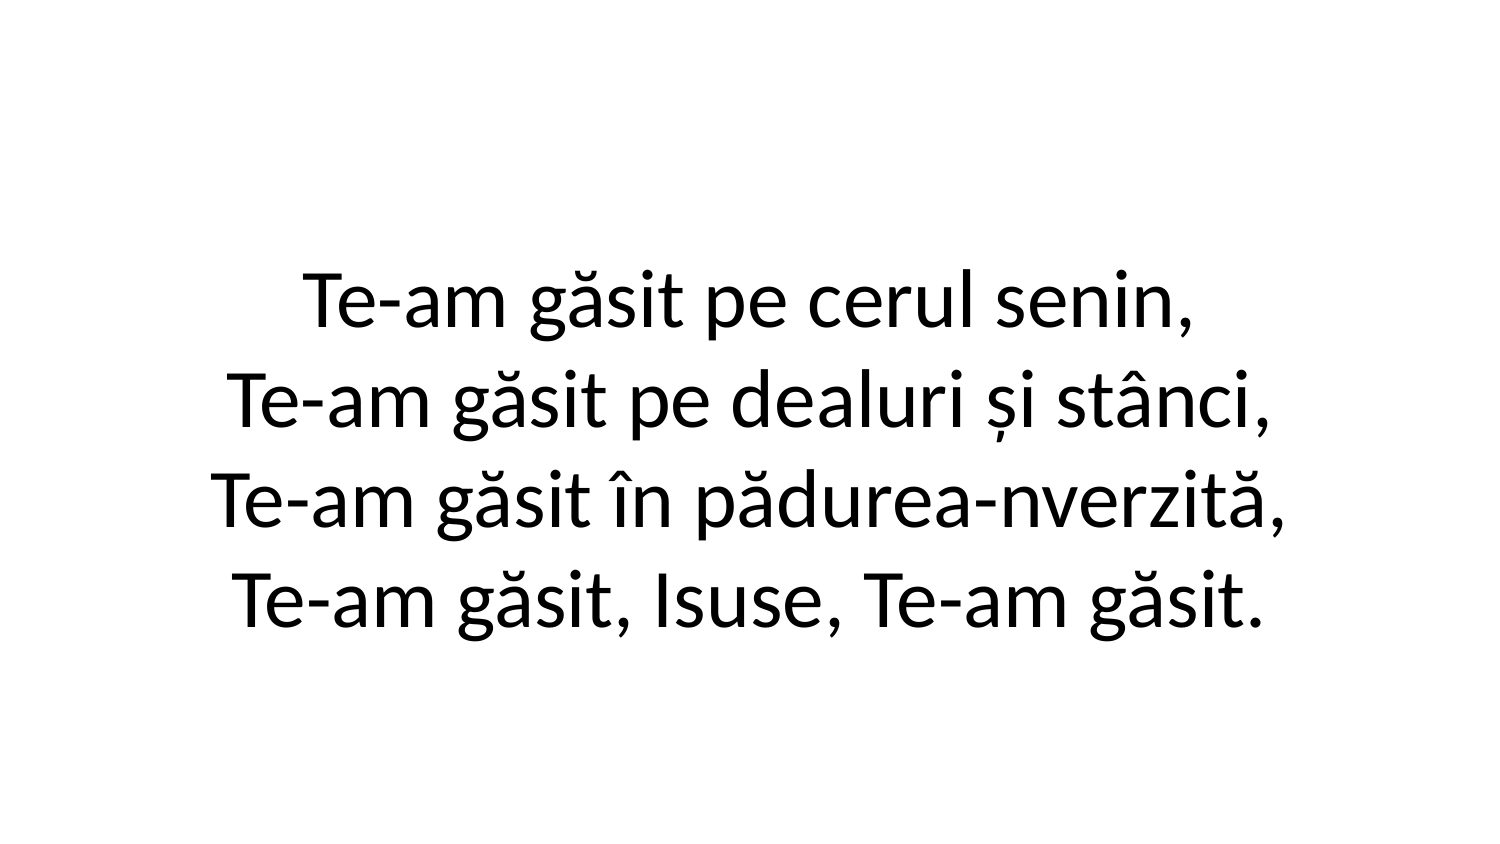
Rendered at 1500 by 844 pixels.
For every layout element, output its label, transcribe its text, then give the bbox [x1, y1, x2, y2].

text_box Te-am găsit pe cerul senin, Te-am găsit pe dealuri și stânci, Te-am găsit în pădurea-nverzită, Te-am găsit, Isuse, Te-am găsit. [195, 192, 1304, 652]
